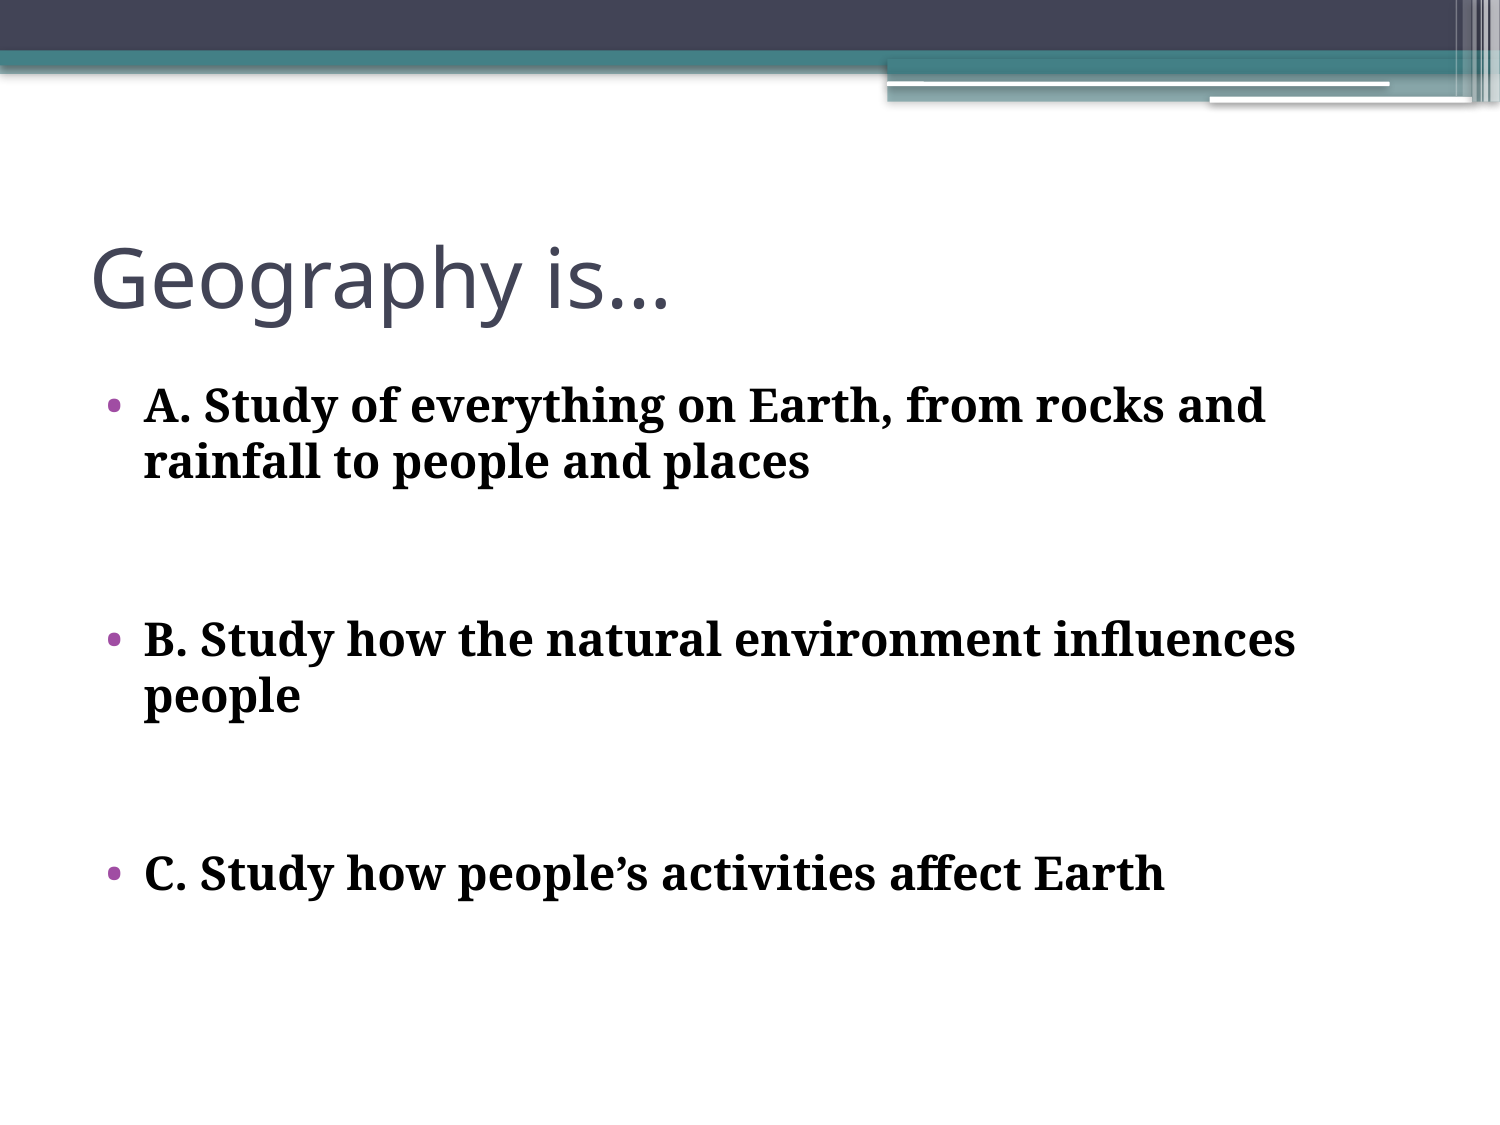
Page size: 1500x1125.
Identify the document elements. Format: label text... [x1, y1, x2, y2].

list A. Study of everything on Earth, from rocks and rainfall to people and places B. Study how the natural environment influences people C. Study how people’s activities affect Earth [75, 368, 1425, 1079]
title Geography is… [75, 187, 1425, 363]
